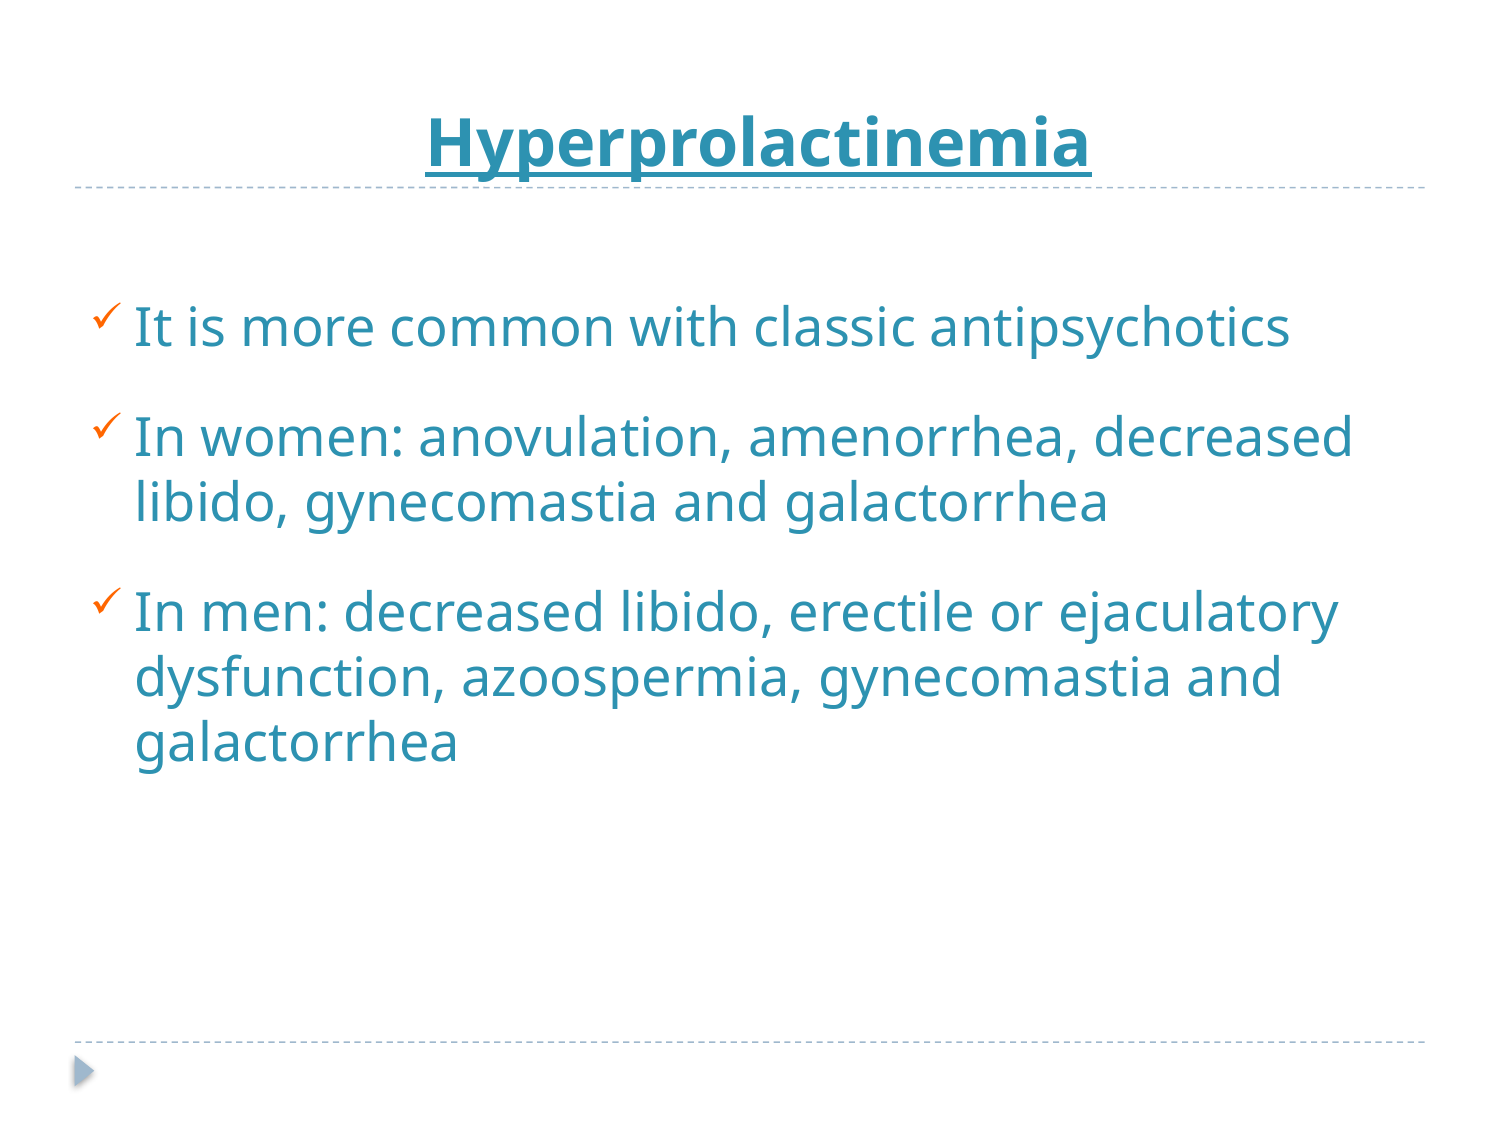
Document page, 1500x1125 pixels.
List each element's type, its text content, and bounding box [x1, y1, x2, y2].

title Hyperprolactinemia [75, 24, 1425, 188]
list It is more common with classic antipsychotics In women: anovulation, amenorrhea, decreased libido, gynecomastia and galactorrhea In men: decreased libido, erectile or ejaculatory dysfunction, azoospermia, gynecomastia and galactorrhea [75, 222, 1425, 1010]
